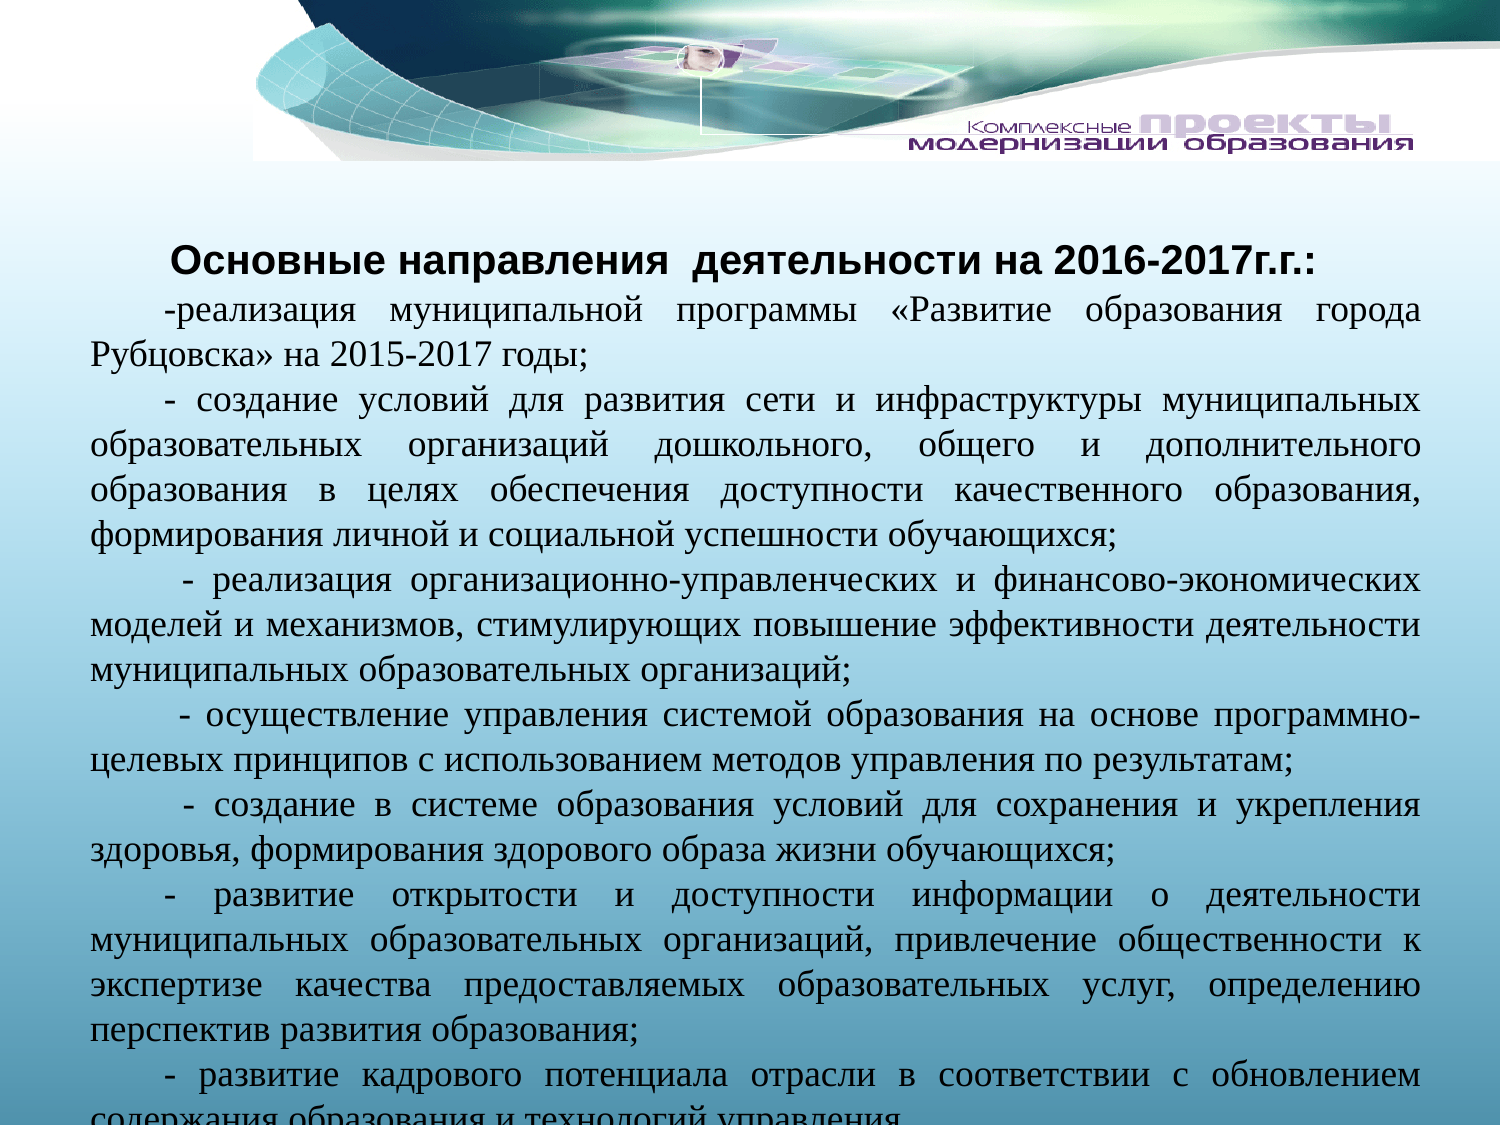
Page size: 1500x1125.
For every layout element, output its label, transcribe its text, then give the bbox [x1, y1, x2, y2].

text_box Основные направления деятельности на 2016-2017г.г.: [112, 224, 1375, 276]
text_box [0, 101, 1500, 1125]
picture [253, 0, 1500, 162]
text_box -реализация муниципальной программы «Развитие образования города Рубцовска» на 2015-2017 годы; - создание условий для развития сети и инфраструктуры муниципальных образовательных организаций дошкольного, общего и дополнительного образования в целях обеспечения доступности качественного образования, формирования личной и социальной успешности обучающихся; - реализация организационно-управленческих и финансово-экономических моделей и механизмов, стимулирующих повышение эффективности деятельности муниципальных образовательных организаций; - осуществление управления системой образования на основе программно-целевых принципов с использованием методов управления по результатам; - создание в системе образования условий для сохранения и укрепления здоровья, формирования здорового образа жизни обучающихся; - развитие открытости и доступности информации о деятельности муниципальных образовательных организаций, привлечение общественности к экспертизе качества предоставляемых образовательных услуг, определению перспектив развития образования; - развитие кадрового потенциала отрасли в соответствии с обновлением содержания образования и технологий управления. [74, 276, 1438, 1125]
